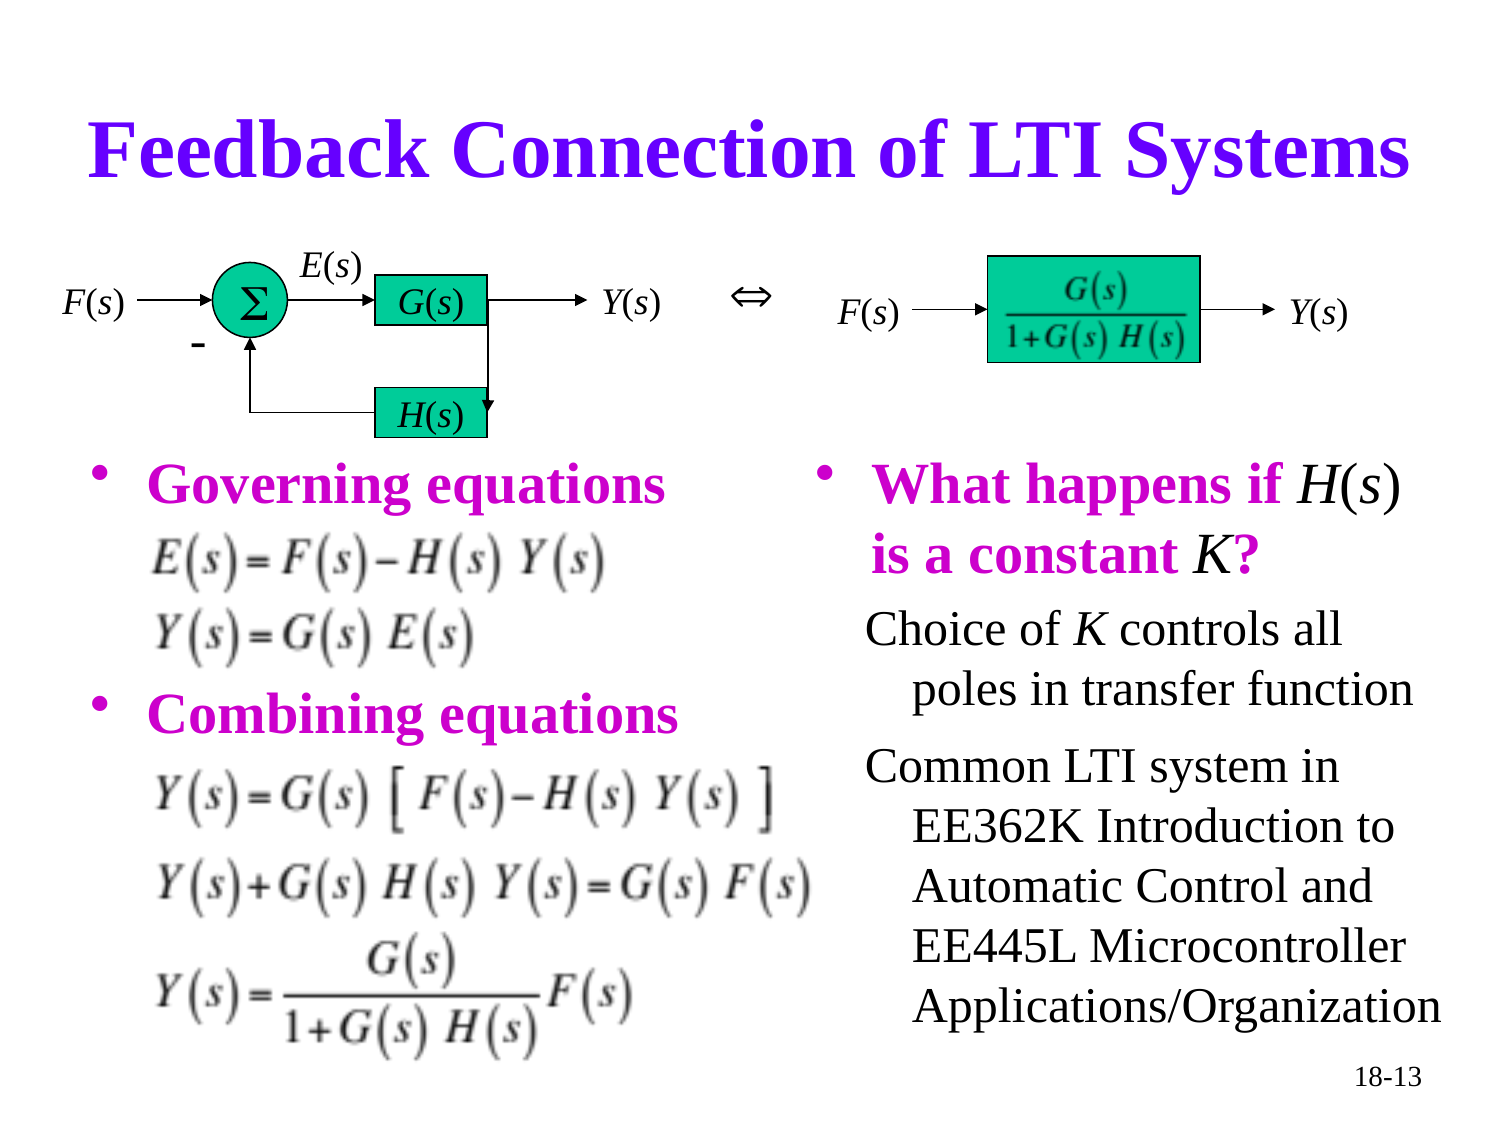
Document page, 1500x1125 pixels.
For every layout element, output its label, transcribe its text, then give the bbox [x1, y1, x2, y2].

text_box  [699, 266, 775, 317]
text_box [149, 924, 636, 1064]
text_box What happens if H(s) is a constant K? [800, 437, 1425, 588]
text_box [145, 524, 607, 597]
title Feedback Connection of LTI Systems [37, 50, 1463, 238]
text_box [150, 599, 480, 672]
slide_number 18-13 [1124, 1050, 1438, 1125]
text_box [824, 255, 1363, 363]
text_box Choice of K controls all poles in transfer function [774, 587, 1463, 725]
text_box Governing equations [75, 437, 700, 532]
text_box Combining equations [75, 668, 700, 763]
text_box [152, 849, 818, 922]
text_box Common LTI system in EE362K Introduction to Automatic Control and EE445L Microcontroller Applications/Organization [774, 725, 1463, 1050]
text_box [49, 237, 676, 438]
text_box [149, 758, 778, 838]
